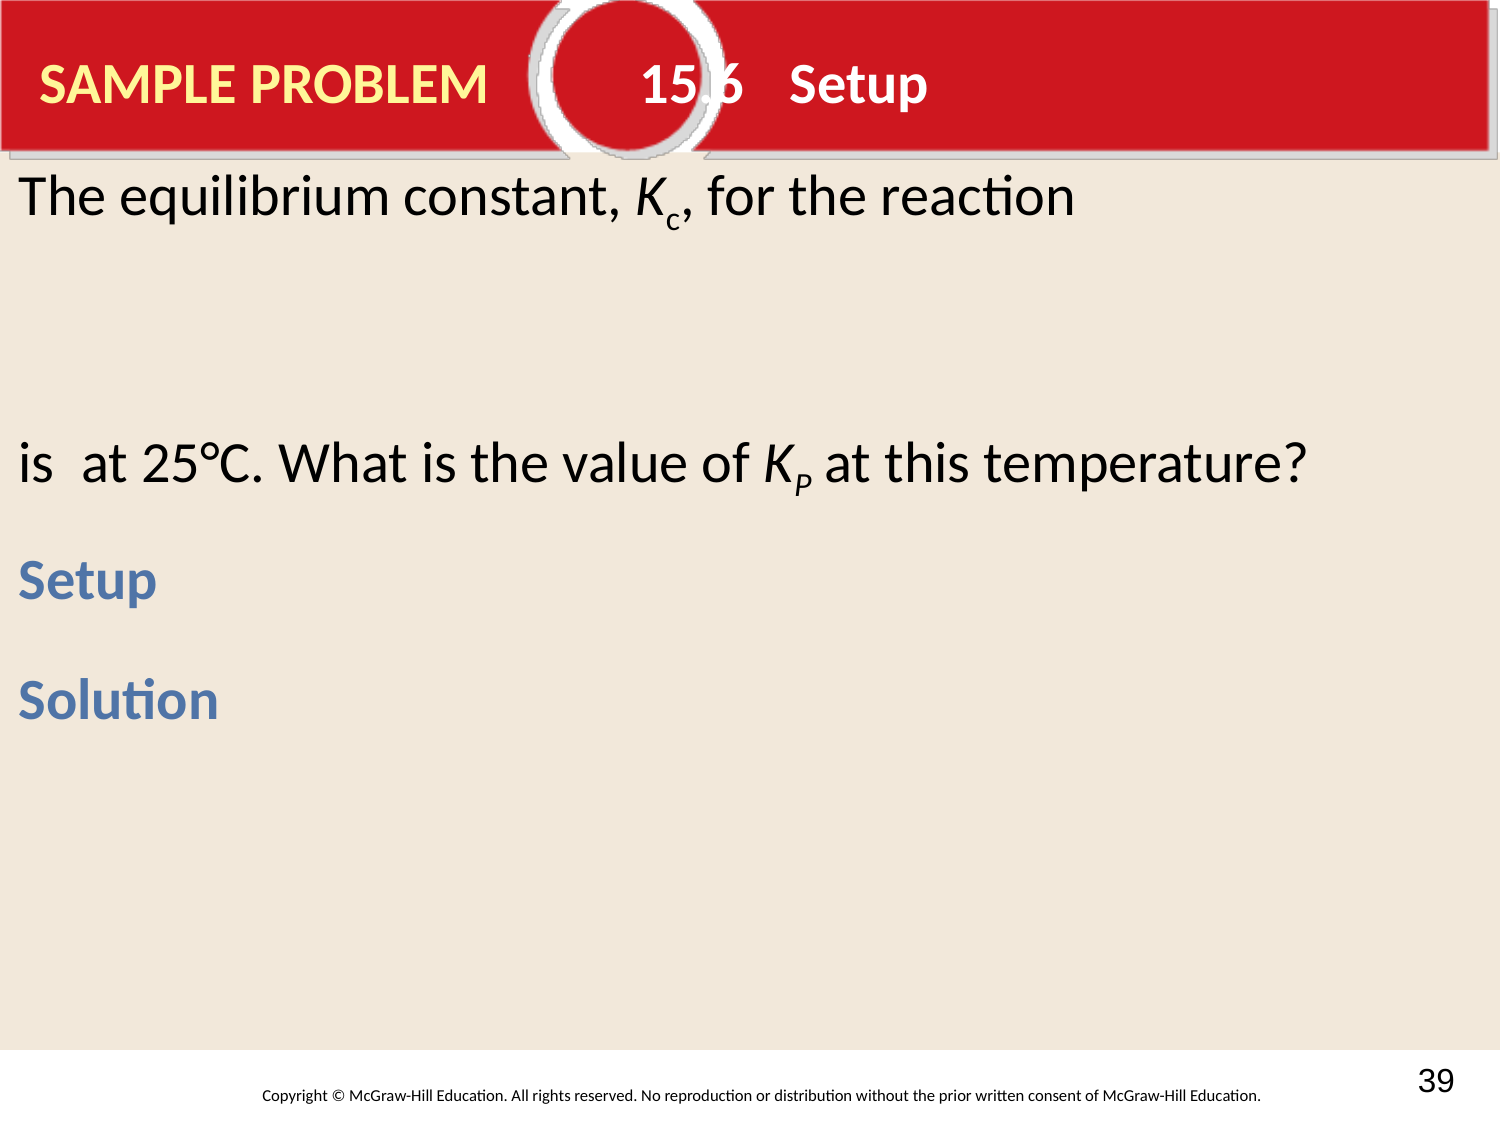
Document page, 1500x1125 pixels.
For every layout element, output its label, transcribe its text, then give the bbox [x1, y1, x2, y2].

picture [0, 0, 1500, 162]
title SAMPLE PROBLEM 15.6 Setup [24, 37, 1488, 125]
